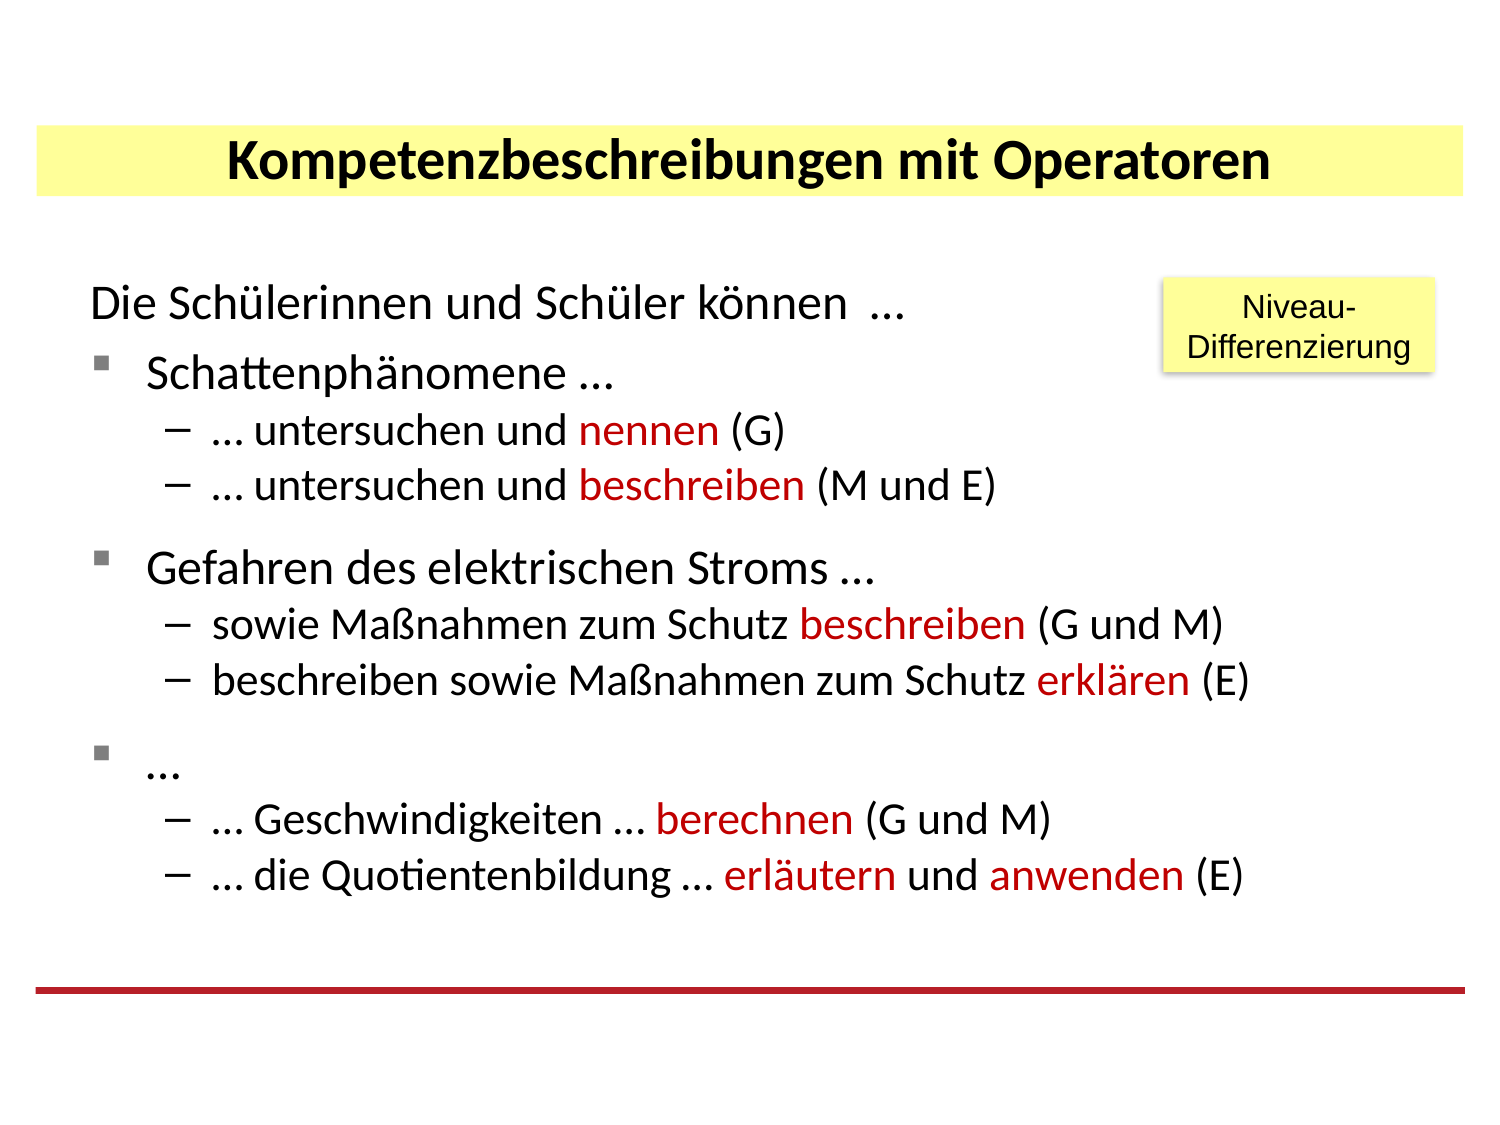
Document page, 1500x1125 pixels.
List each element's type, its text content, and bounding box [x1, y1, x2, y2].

text_box Kompetenzbeschreibungen mit Operatoren [36, 113, 1464, 199]
list Die Schülerinnen und Schüler können … Schattenphänomene … … untersuchen und nennen (G) … untersuchen und beschreiben (M und E) Gefahren des elektrischen Stroms … sowie Maßnahmen zum Schutz beschreiben (G und M) beschreiben sowie Maßnahmen zum Schutz erklären (E) … … Geschwindigkeiten … berechnen (G und M) … die Quotientenbildung … erläutern und anwenden (E) [74, 261, 1426, 977]
text_box Niveau-Differenzierung [1163, 277, 1436, 373]
